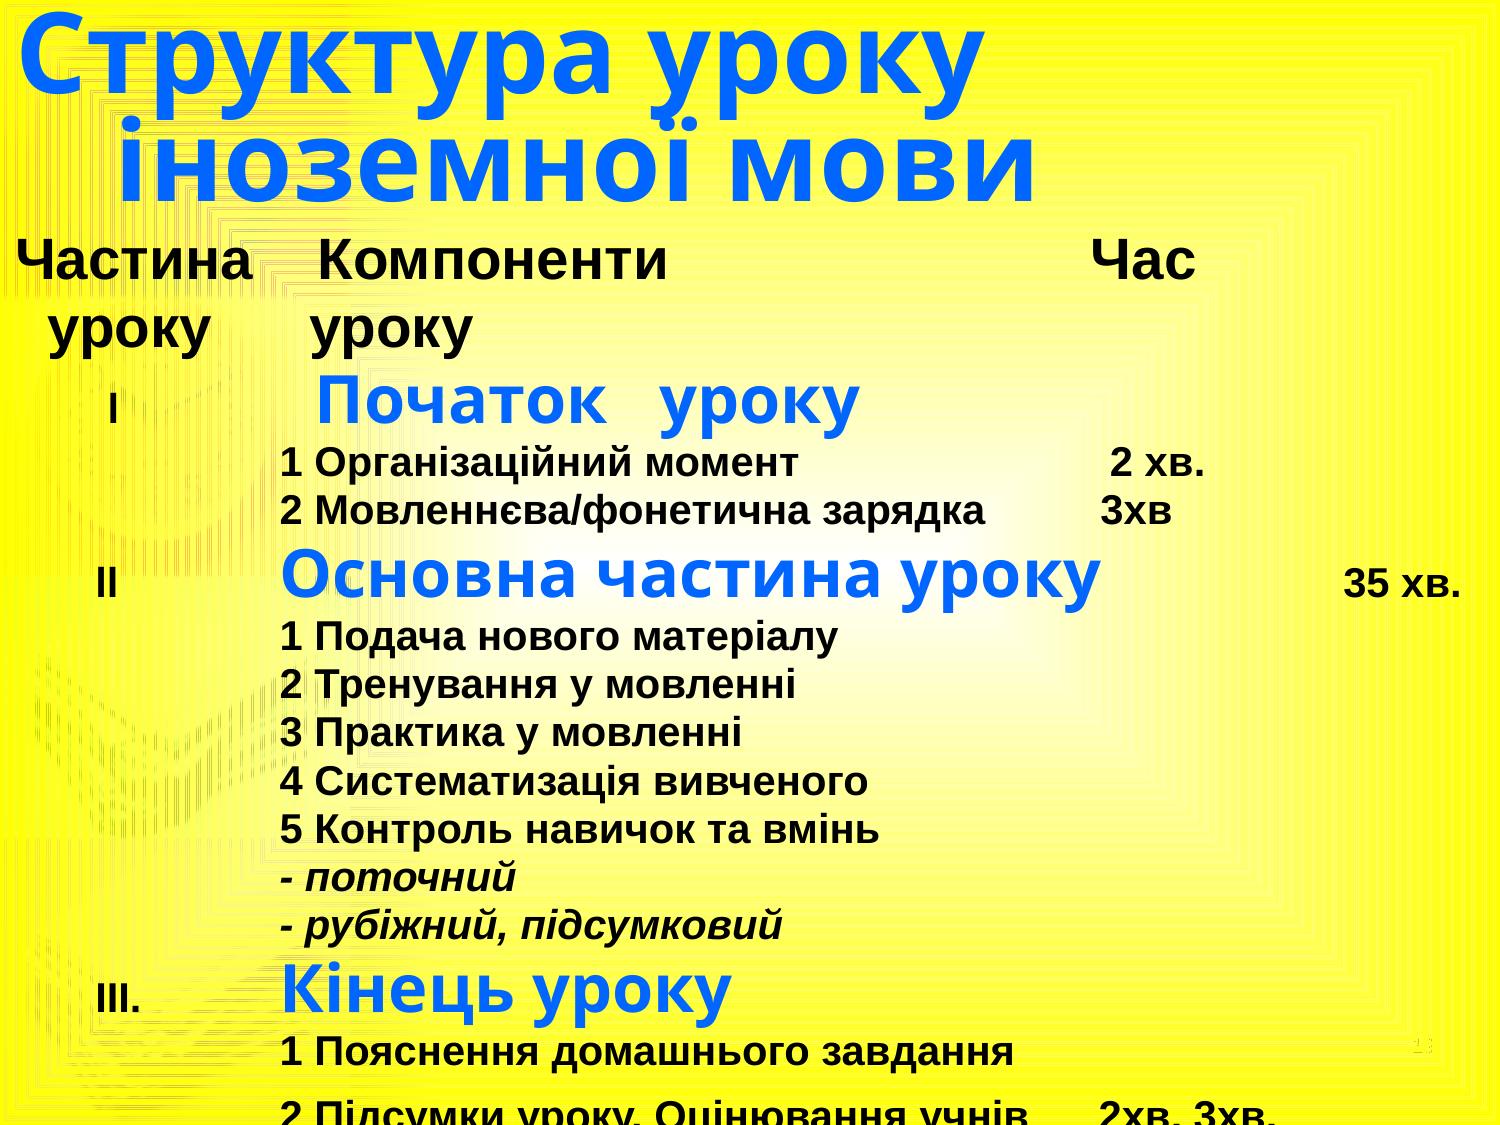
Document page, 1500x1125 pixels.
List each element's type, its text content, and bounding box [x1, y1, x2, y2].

list Структура уроку іноземної мови Частина Компоненти Час уроку уроку l Початок уроку 1 Організаційний момент 2 хв. 2 Мовленнєва/фонетична зарядка 3хв ll Основна частина уроку 35 хв. 1 Подача нового матеріалу 2 Тренування у мовленні 3 Практика у мовленні 4 Систематизація вивченого 5 Контроль навичок та вмінь - поточний - рубіжний, підсумковий ІІІ. Кінець уроку 1 Пояснення домашнього завдання 2 Підсумки уроку. Оцінювання учнів 2хв. 3хв. [0, 0, 1500, 1125]
